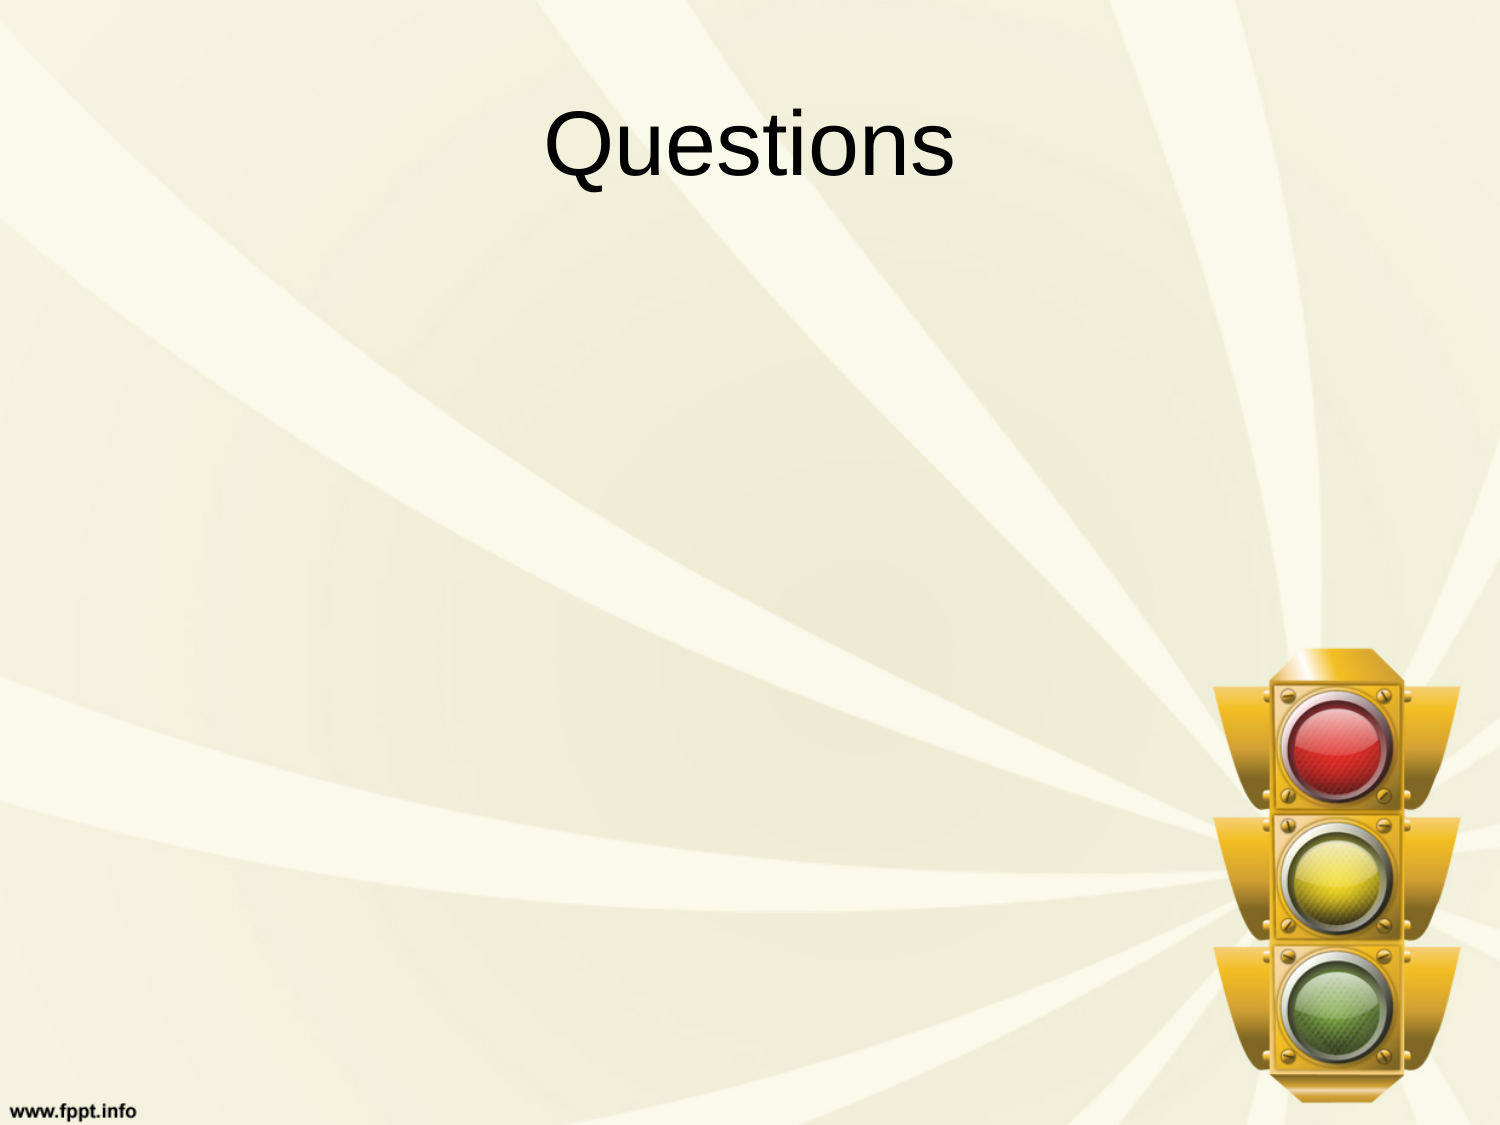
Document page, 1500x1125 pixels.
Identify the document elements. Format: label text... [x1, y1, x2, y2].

title Questions [75, 45, 1425, 233]
picture [0, 0, 1500, 1125]
